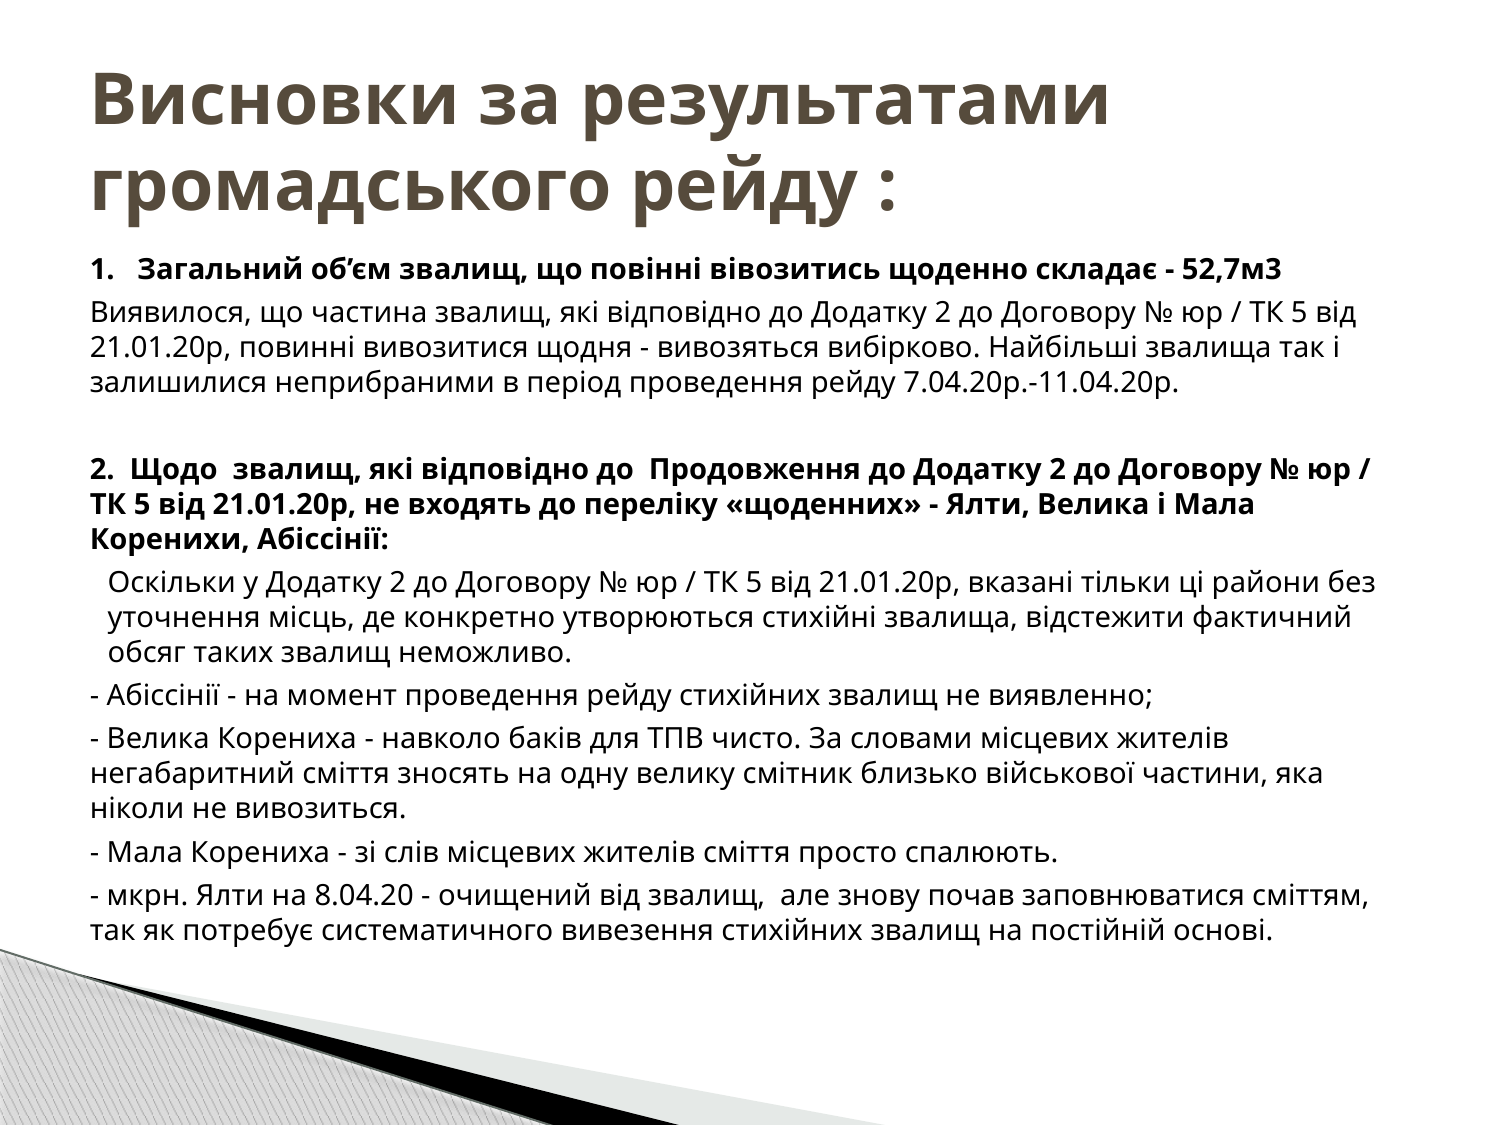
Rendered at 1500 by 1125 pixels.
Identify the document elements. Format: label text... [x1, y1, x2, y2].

title Висновки за результатами громадського рейду : [75, 45, 1425, 233]
list 1. Загальний об’єм звалищ, що повінні вівозитись щоденно складає - 52,7м3 Виявилося, що частина звалищ, які відповідно до Додатку 2 до Договору № юр / ТК 5 від 21.01.20р, повинні вивозитися щодня - вивозяться вибірково. Найбільші звалища так і залишилися неприбраними в період проведення рейду 7.04.20р.-11.04.20р. 2. Щодо звалищ, які відповідно до Продовження до Додатку 2 до Договору № юр / ТК 5 від 21.01.20р, не входять до переліку «щоденних» - Ялти, Велика і Мала Коренихи, Абіссінії: Оскільки у Додатку 2 до Договору № юр / ТК 5 від 21.01.20р, вказані тільки ці райони без уточнення місць, де конкретно утворюються стихійні звалища, відстежити фактичний обсяг таких звалищ неможливо. - Абіссінії - на момент проведення рейду стихійних звалищ не виявленно; - Велика Корениха - навколо баків для ТПВ чисто. За словами місцевих жителів негабаритний сміття зносять на одну велику смітник близько військової частини, яка ніколи не вивозиться. - Мала Корениха - зі слів місцевих жителів сміття просто спалюють. - мкрн. Ялти на 8.04.20 - очищений від звалищ, але знову почав заповнюватися сміттям, так як потребує систематичного вивезення стихійних звалищ на постійній основі. [75, 243, 1425, 986]
